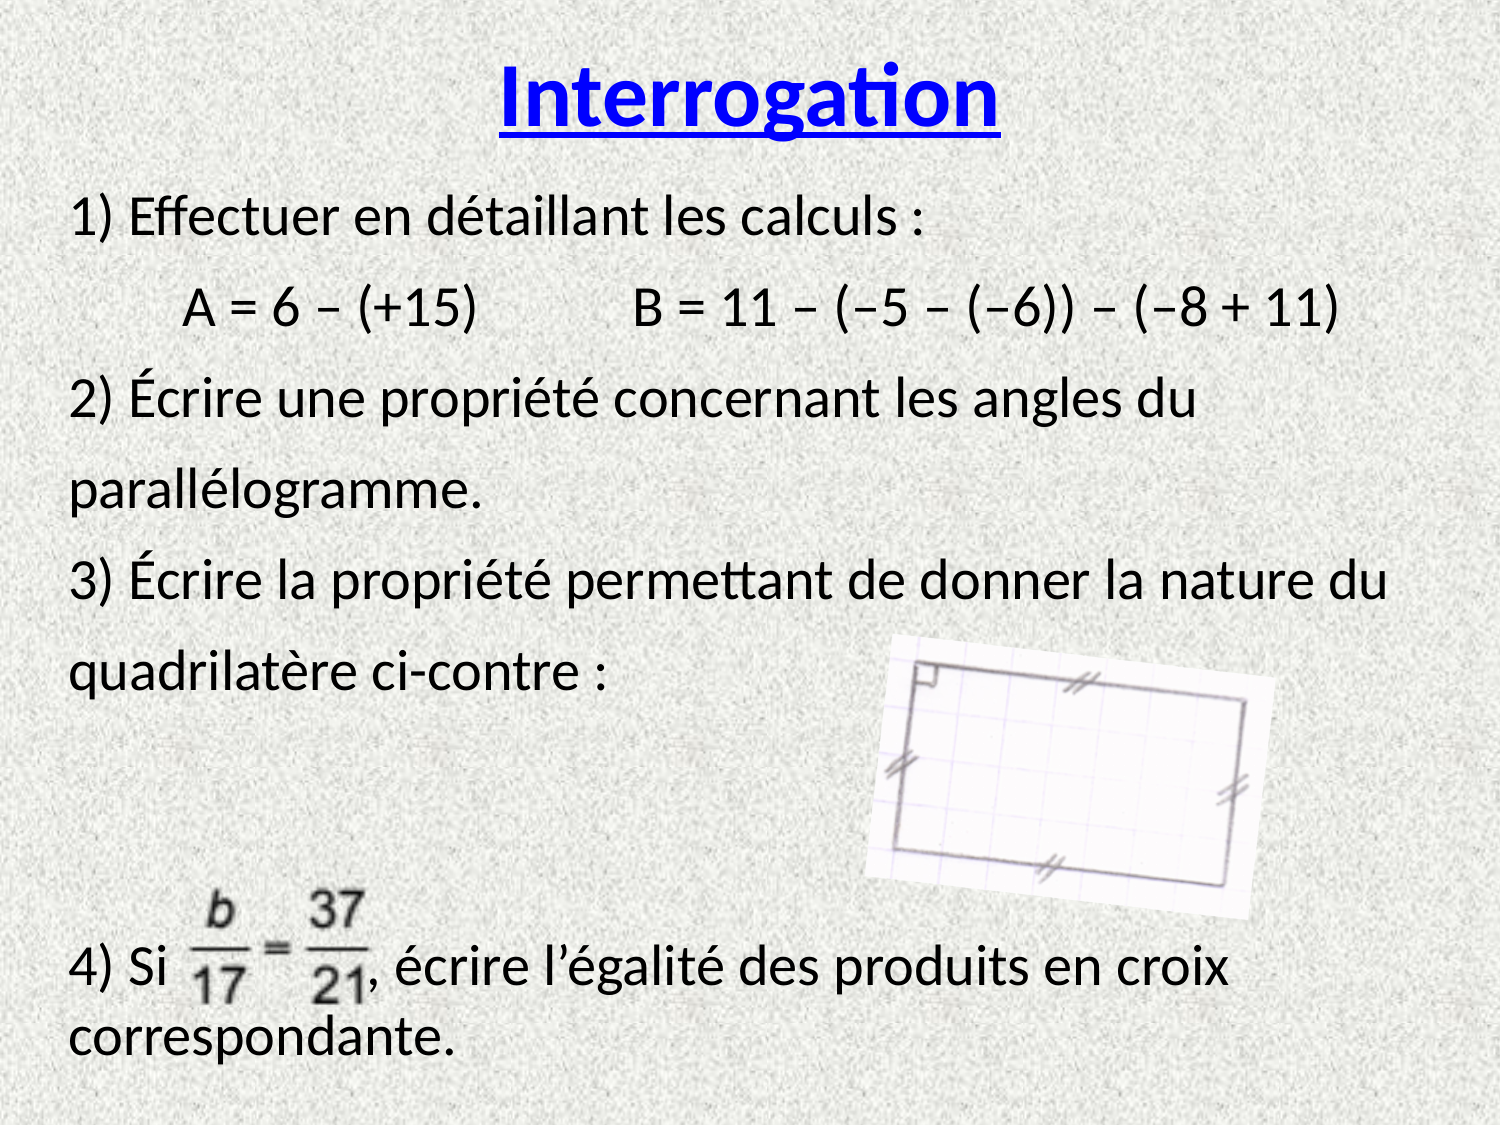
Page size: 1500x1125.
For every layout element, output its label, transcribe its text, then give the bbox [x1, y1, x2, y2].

title Interrogation [75, 0, 1425, 148]
picture [0, 0, 1500, 1125]
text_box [182, 869, 373, 1012]
list 1) Effectuer en détaillant les calculs : A = 6 – (+15) B = 11 – (–5 – (–6)) – (–8 + 11) 2) Écrire une propriété concernant les angles du parallélogramme. 3) Écrire la propriété permettant de donner la nature du quadrilatère ci-contre : 4) Si , écrire l’égalité des produits en croix correspondante. [53, 148, 1471, 1083]
picture [865, 634, 1275, 919]
